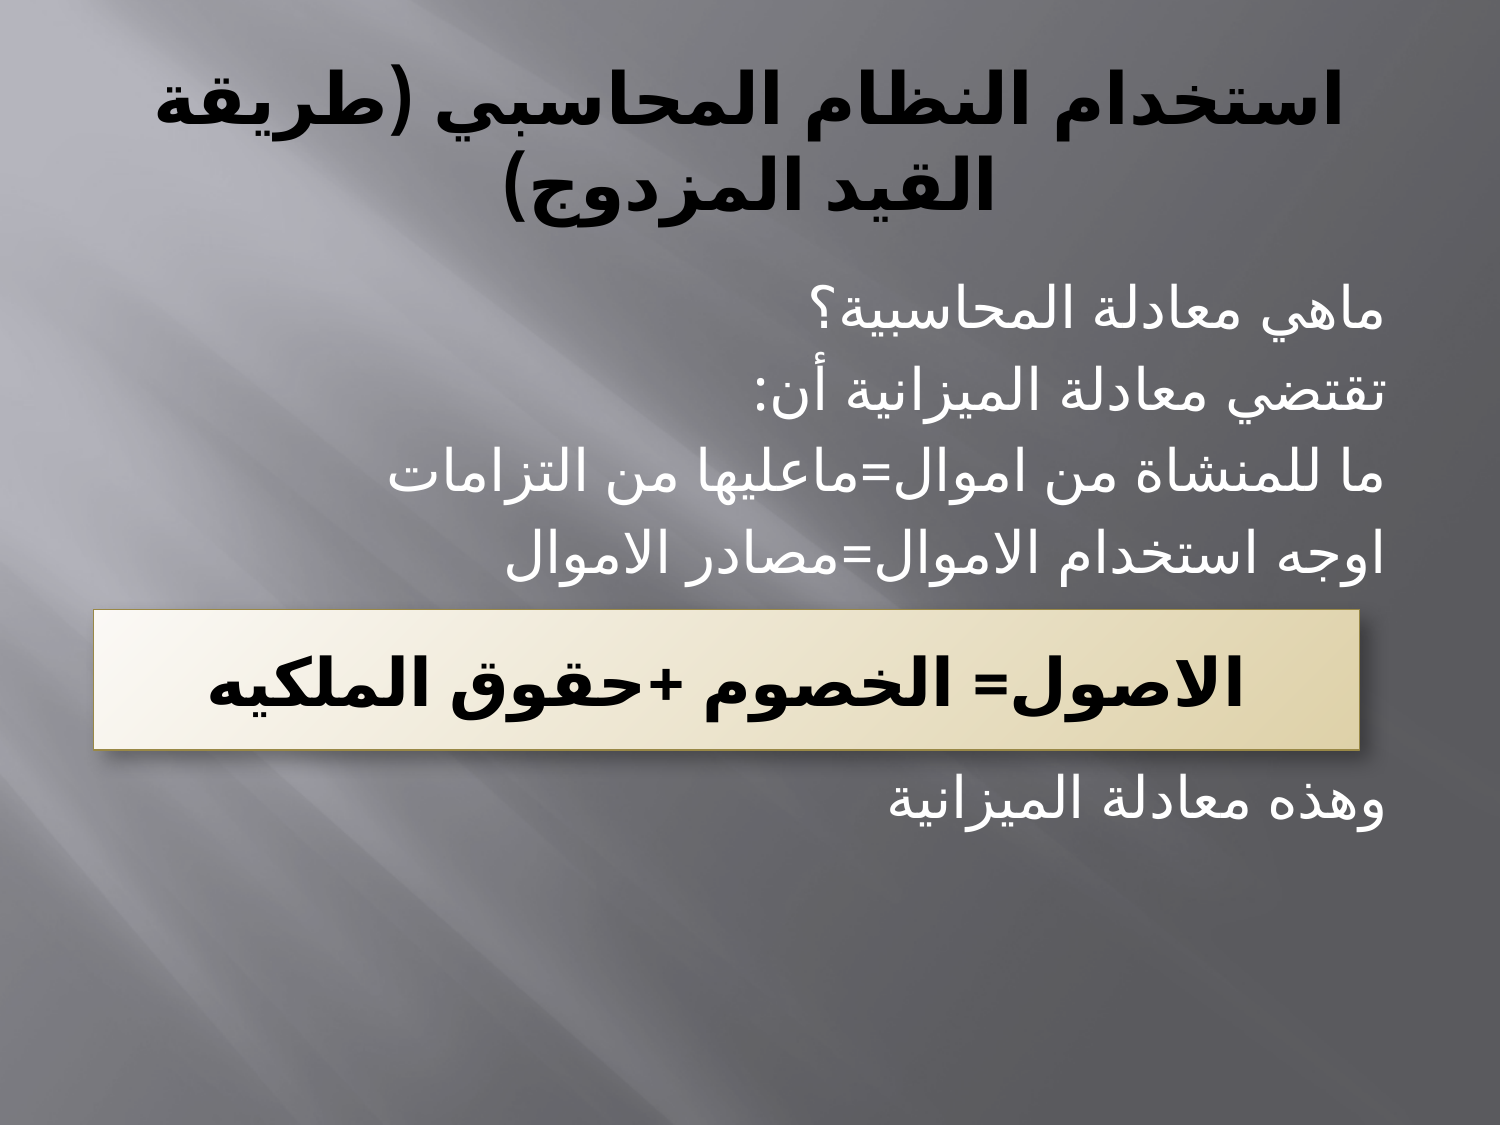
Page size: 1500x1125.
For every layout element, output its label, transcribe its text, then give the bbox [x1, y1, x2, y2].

title استخدام النظام المحاسبي (طريقة القيد المزدوج) [75, 45, 1425, 233]
list ماهي معادلة المحاسبية؟ تقتضي معادلة الميزانية أن: ما للمنشاة من اموال=ماعليها من التزامات اوجه استخدام الاموال=مصادر الاموال وهذه معادلة الميزانية [75, 262, 1425, 1035]
text_box الاصول= الخصوم +حقوق الملكيه [93, 609, 1360, 751]
